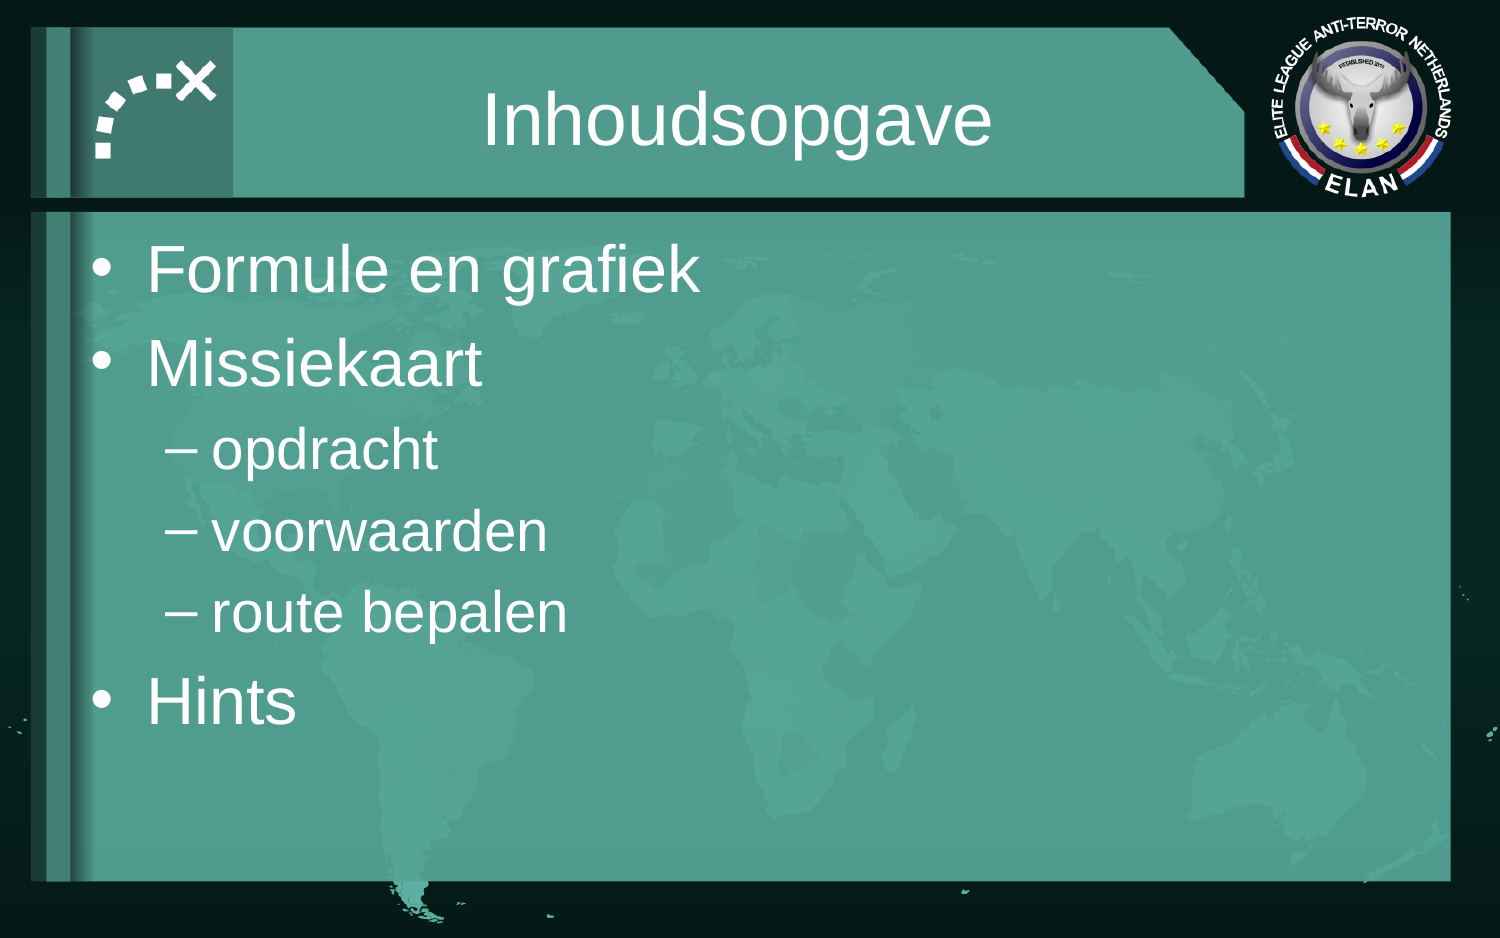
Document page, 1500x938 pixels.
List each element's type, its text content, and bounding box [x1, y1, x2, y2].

title Inhoudsopgave [230, 37, 1247, 194]
list Formule en grafiek Missiekaart opdracht voorwaarden route bepalen Hints [75, 218, 1447, 838]
picture [0, 0, 1500, 938]
